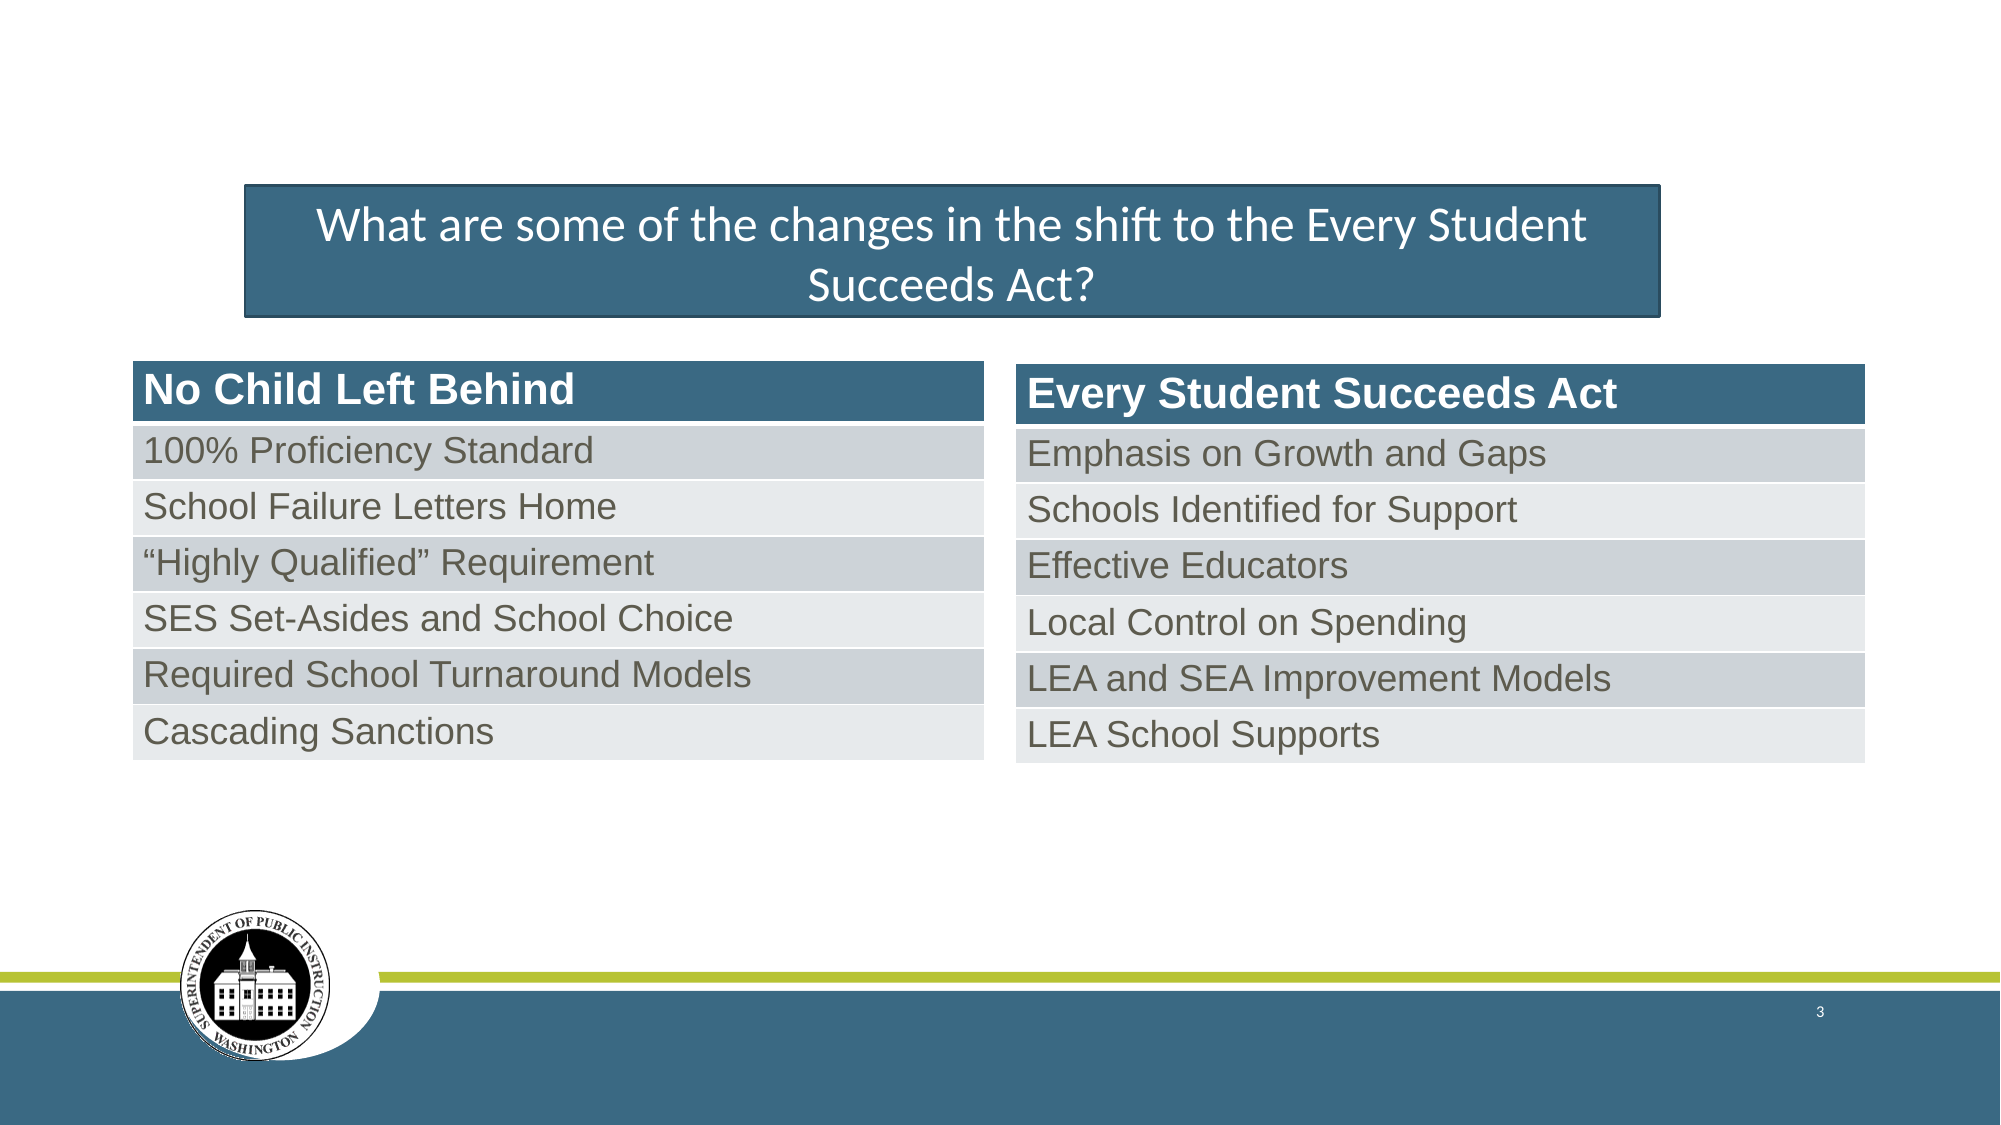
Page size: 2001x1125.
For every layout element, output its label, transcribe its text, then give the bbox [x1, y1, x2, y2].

table_cell 100% Proficiency Standard [133, 426, 984, 479]
table_cell Required School Turnaround Models [133, 649, 984, 704]
table_header Every Student Succeeds Act [1016, 364, 1865, 424]
table_cell LEA and SEA Improvement Models [1016, 653, 1865, 707]
table_cell Schools Identified for Support [1016, 484, 1865, 538]
table_cell SES Set-Asides and School Choice [133, 593, 984, 647]
table_cell Local Control on Spending [1016, 596, 1865, 651]
slide_number ‹#› [1624, 980, 1840, 1041]
table_cell LEA School Supports [1016, 709, 1865, 763]
table_cell “Highly Qualified” Requirement [133, 537, 984, 591]
table_header No Child Left Behind [133, 361, 984, 421]
picture [180, 910, 330, 1061]
table_cell Emphasis on Growth and Gaps [1016, 429, 1865, 482]
table_cell Cascading Sanctions [133, 705, 984, 760]
table_cell School Failure Letters Home [133, 481, 984, 535]
table_cell Effective Educators [1016, 540, 1865, 595]
text_box What are some of the changes in the shift to the Every Student Succeeds Act? [244, 185, 1660, 317]
